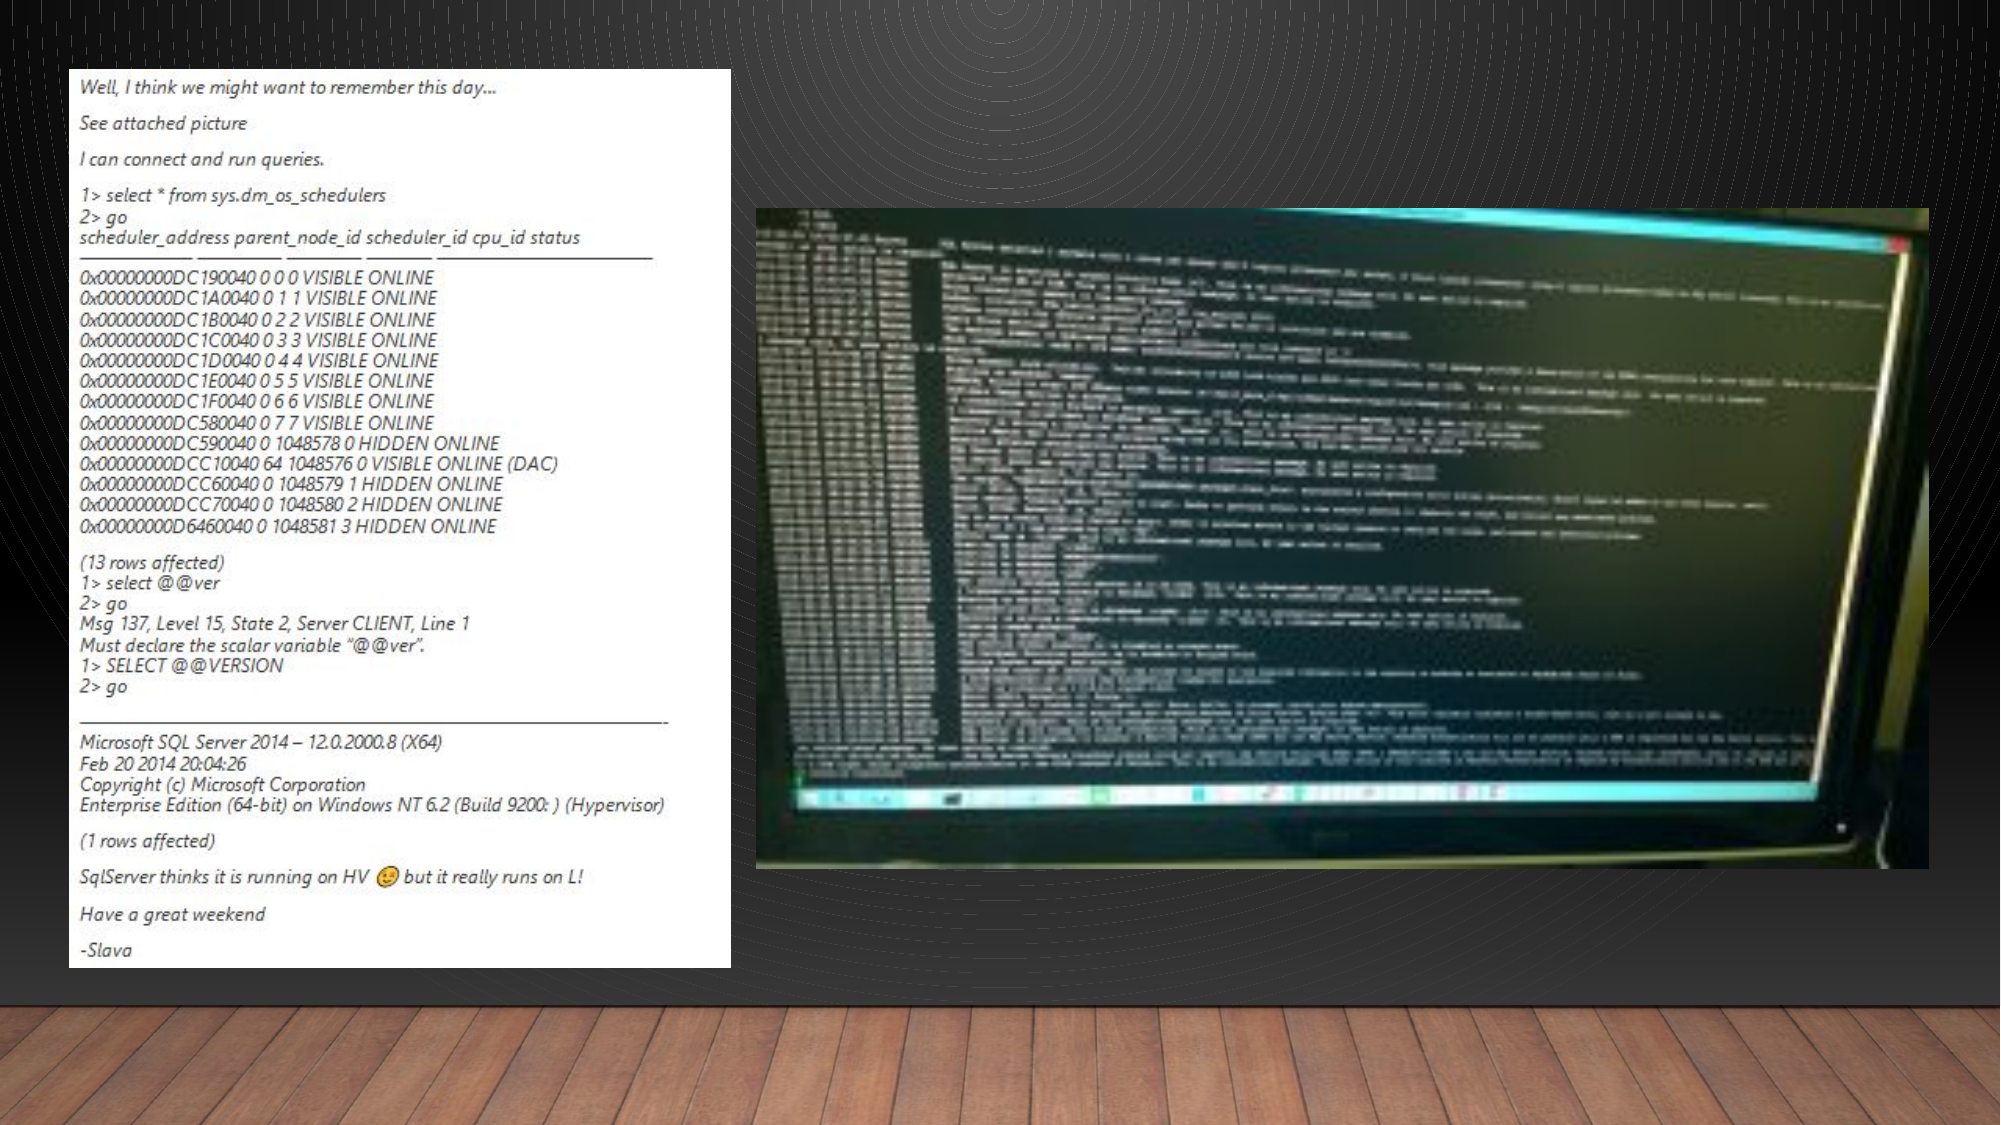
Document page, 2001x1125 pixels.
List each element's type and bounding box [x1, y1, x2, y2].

picture [0, 1005, 2000, 1125]
picture [69, 69, 731, 969]
picture [756, 208, 1929, 870]
